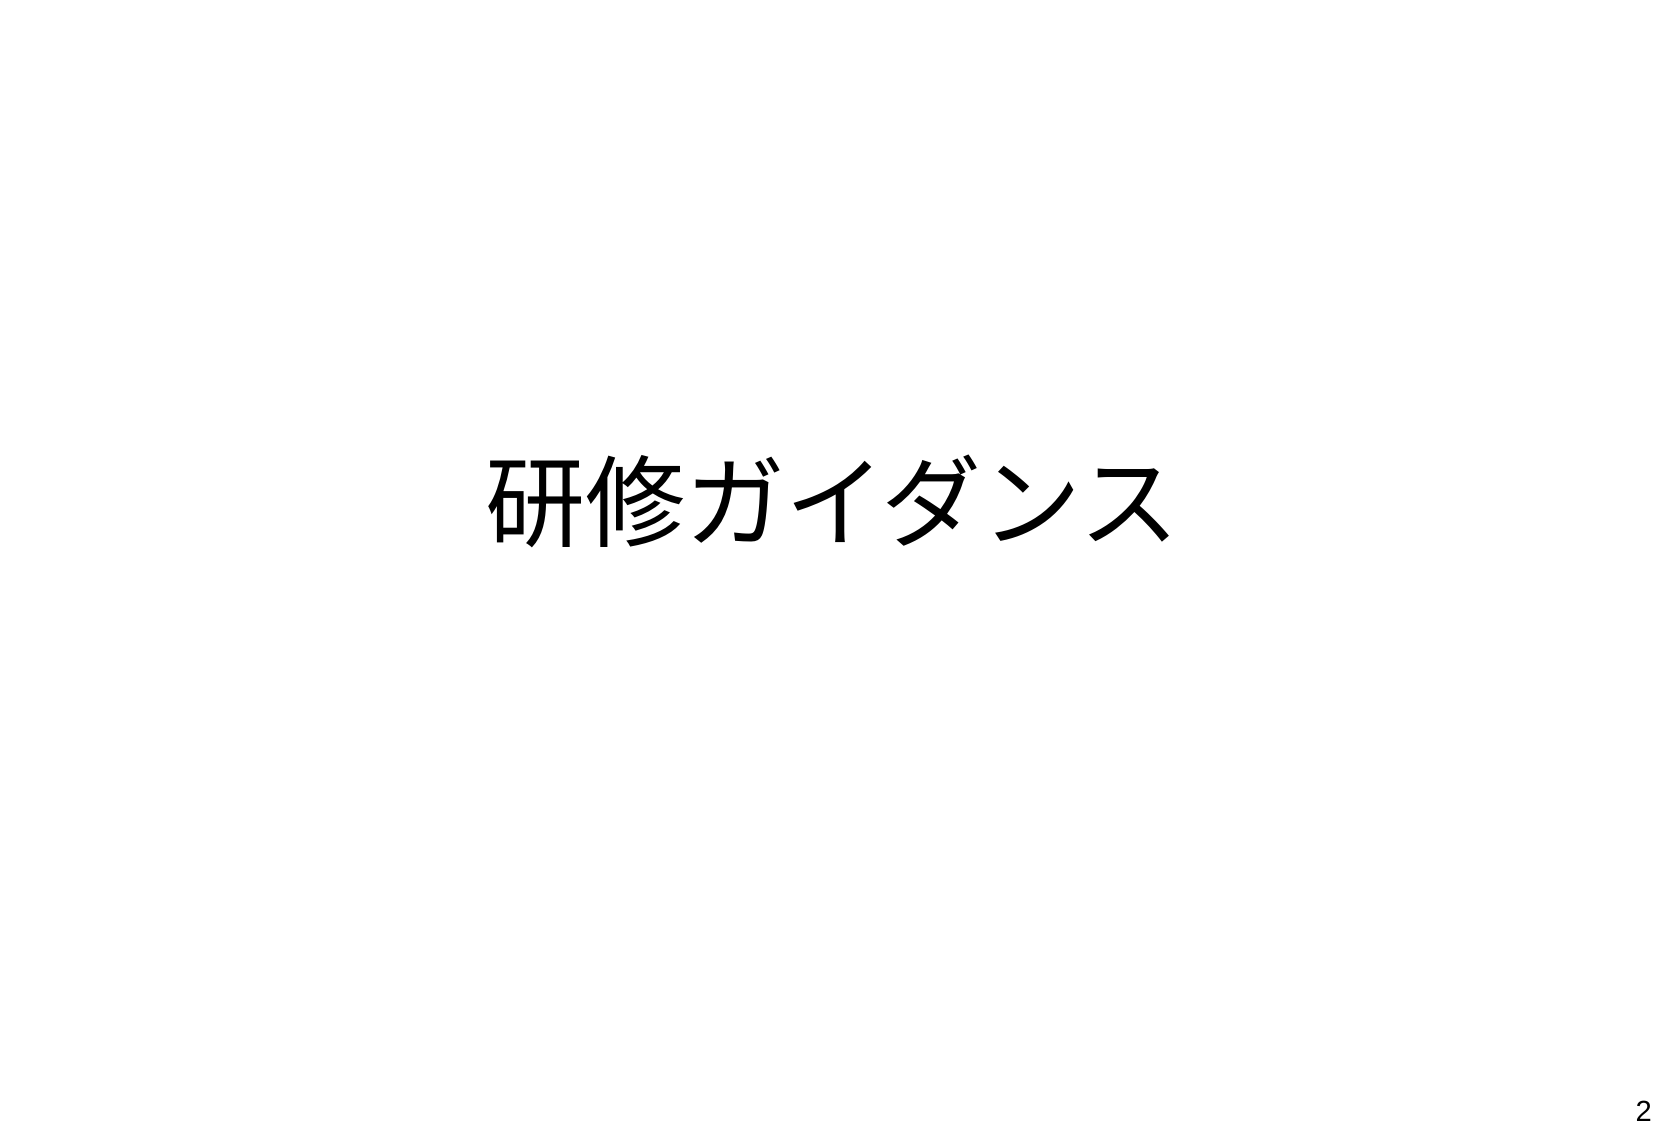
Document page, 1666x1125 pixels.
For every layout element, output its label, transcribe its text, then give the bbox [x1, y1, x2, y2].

slide_number 2 [1278, 1084, 1666, 1125]
title 研修ガイダンス [330, 432, 1336, 657]
